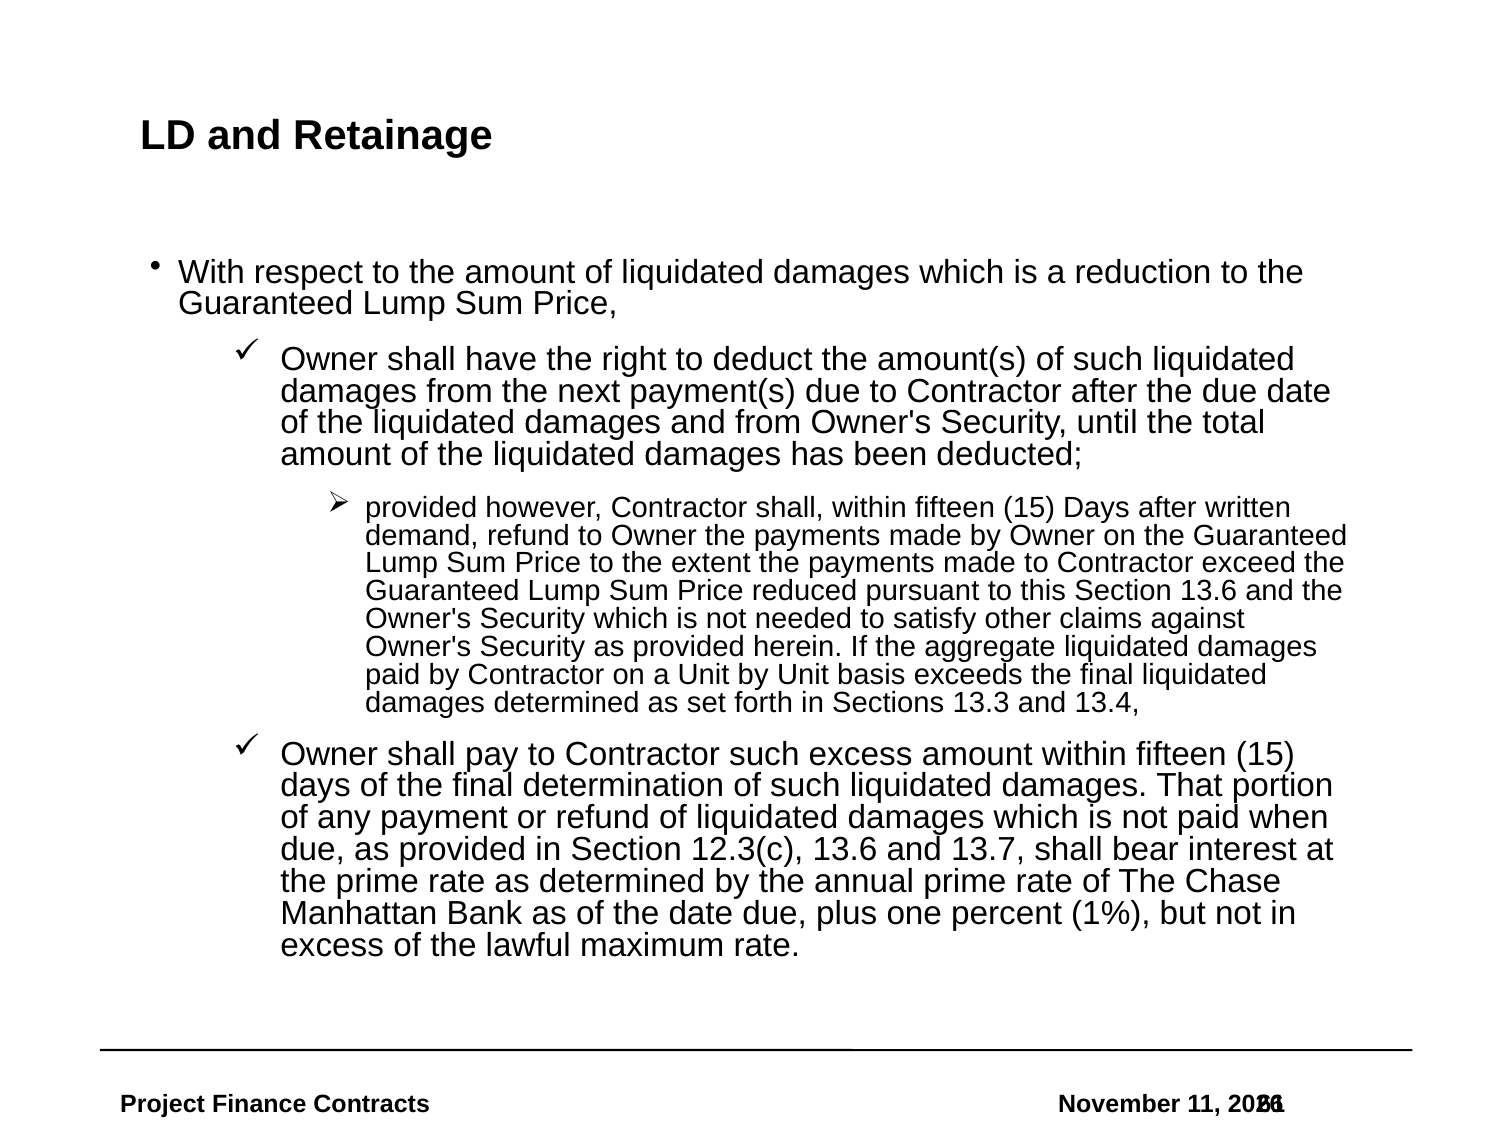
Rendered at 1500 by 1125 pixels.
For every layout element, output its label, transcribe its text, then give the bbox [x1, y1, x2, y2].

title LD and Retainage [124, 99, 1288, 226]
list With respect to the amount of liquidated damages which is a reduction to the Guaranteed Lump Sum Price, Owner shall have the right to deduct the amount(s) of such liquidated damages from the next payment(s) due to Contractor after the due date of the liquidated damages and from Owner's Security, until the total amount of the liquidated damages has been deducted; provided however, Contractor shall, within fifteen (15) Days after written demand, refund to Owner the payments made by Owner on the Guaranteed Lump Sum Price to the extent the payments made to Contractor exceed the Guaranteed Lump Sum Price reduced pursuant to this Section 13.6 and the Owner's Security which is not needed to satisfy other claims against Owner's Security as provided herein. If the aggregate liquidated damages paid by Contractor on a Unit by Unit basis exceeds the final liquidated damages determined as set forth in Sections 13.3 and 13.4, Owner shall pay to Contractor such excess amount within fifteen (15) days of the final determination of such liquidated damages. That portion of any payment or refund of liquidated damages which is not paid when due, as provided in Section 12.3(c), 13.6 and 13.7, shall bear interest at the prime rate as determined by the annual prime rate of The Chase Manhattan Bank as of the date due, plus one percent (1%), but not in excess of the lawful maximum rate. [124, 249, 1376, 1001]
